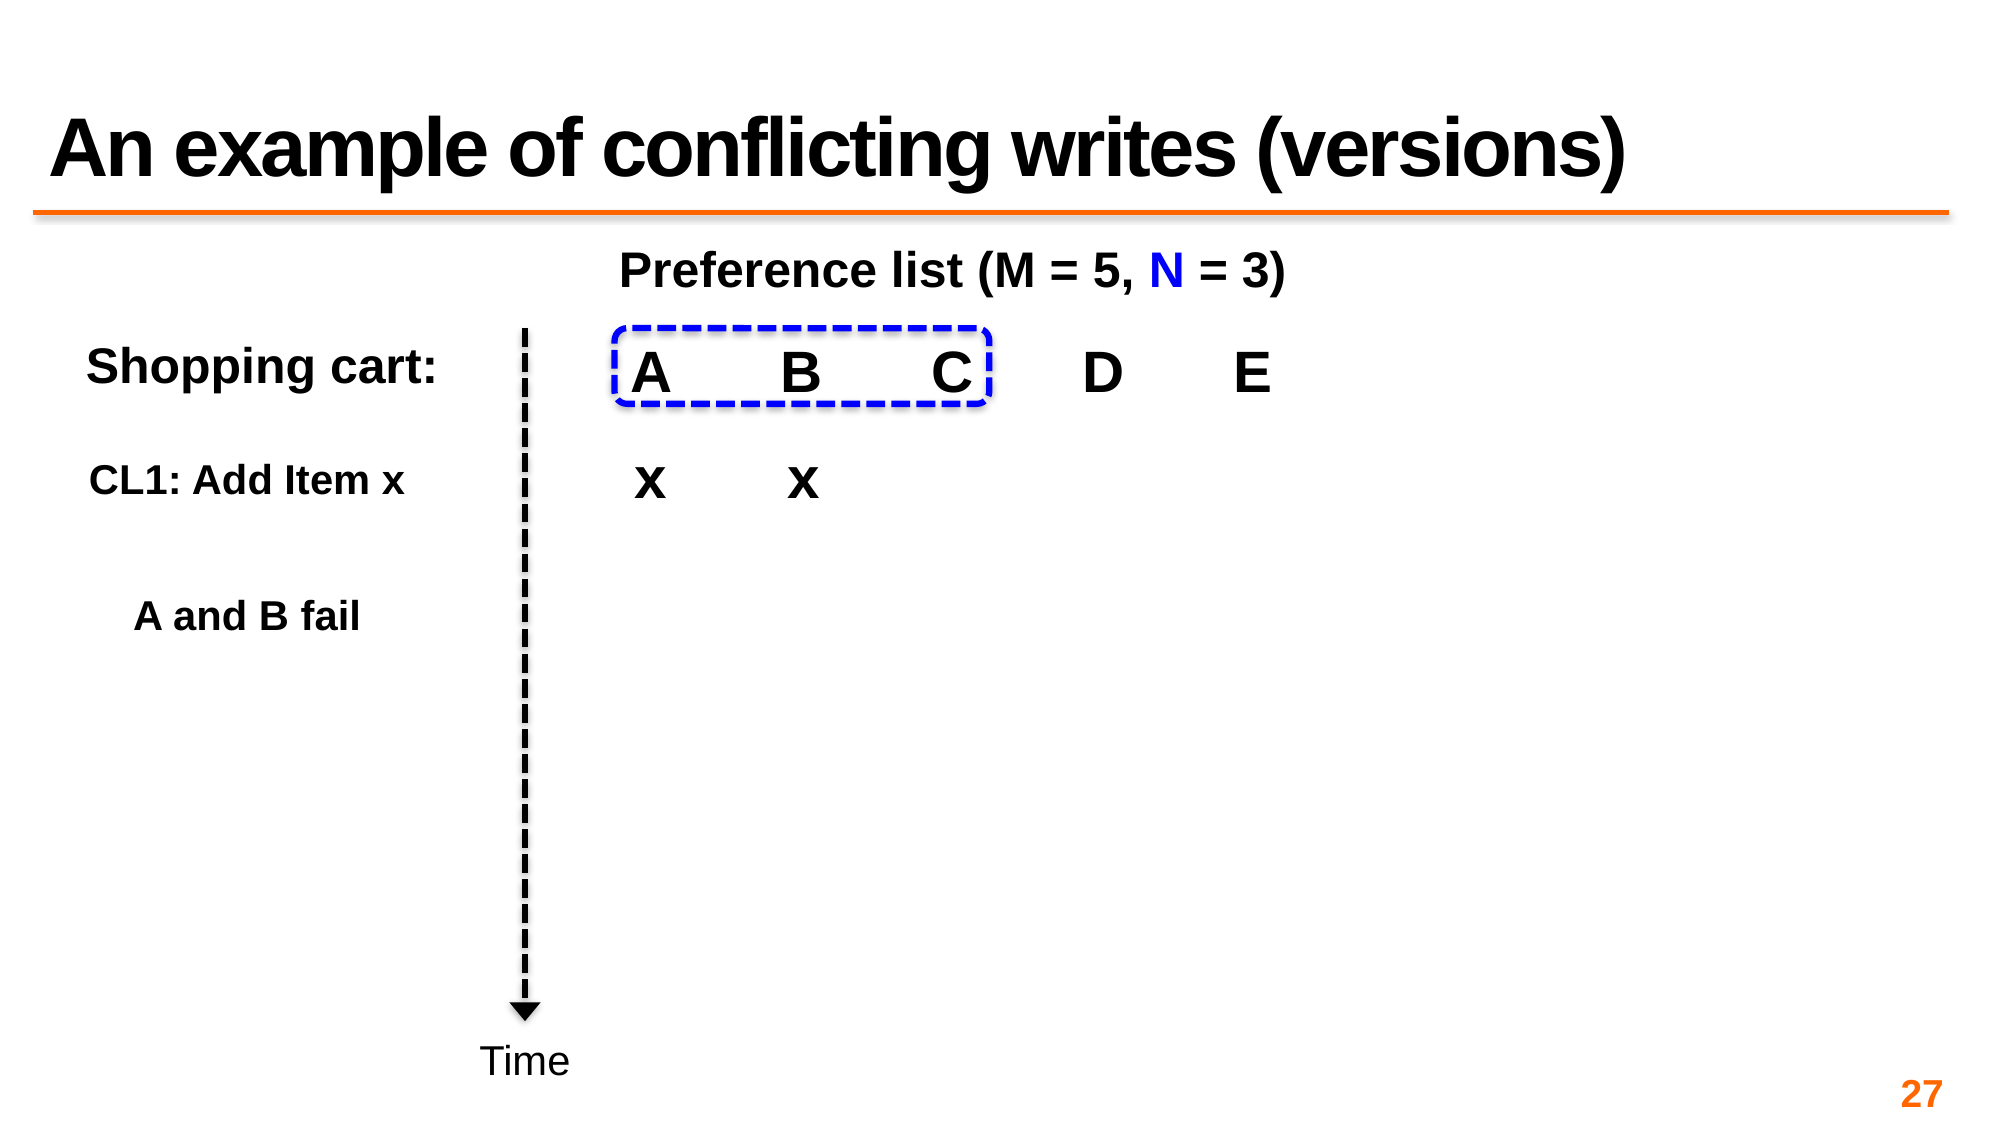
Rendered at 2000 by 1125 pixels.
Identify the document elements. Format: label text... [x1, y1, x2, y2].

text_box D [1067, 326, 1140, 412]
text_box x [619, 432, 682, 518]
text_box CL1: Add Item x [74, 445, 421, 510]
text_box C [978, 326, 989, 332]
text_box x [772, 432, 836, 518]
text_box A [615, 326, 625, 331]
text_box C [974, 406, 989, 412]
text_box Shopping cart: [70, 326, 454, 401]
title An example of conflicting writes (versions) [33, 24, 1950, 201]
text_box A [615, 407, 628, 412]
slide_number 27 [1482, 1074, 1950, 1110]
text_box A and B fail [118, 581, 376, 647]
text_box E [1218, 326, 1288, 412]
text_box Preference list (M = 5, N = 3) [603, 230, 1302, 305]
text_box Time [464, 1026, 586, 1092]
text_box [613, 327, 991, 405]
